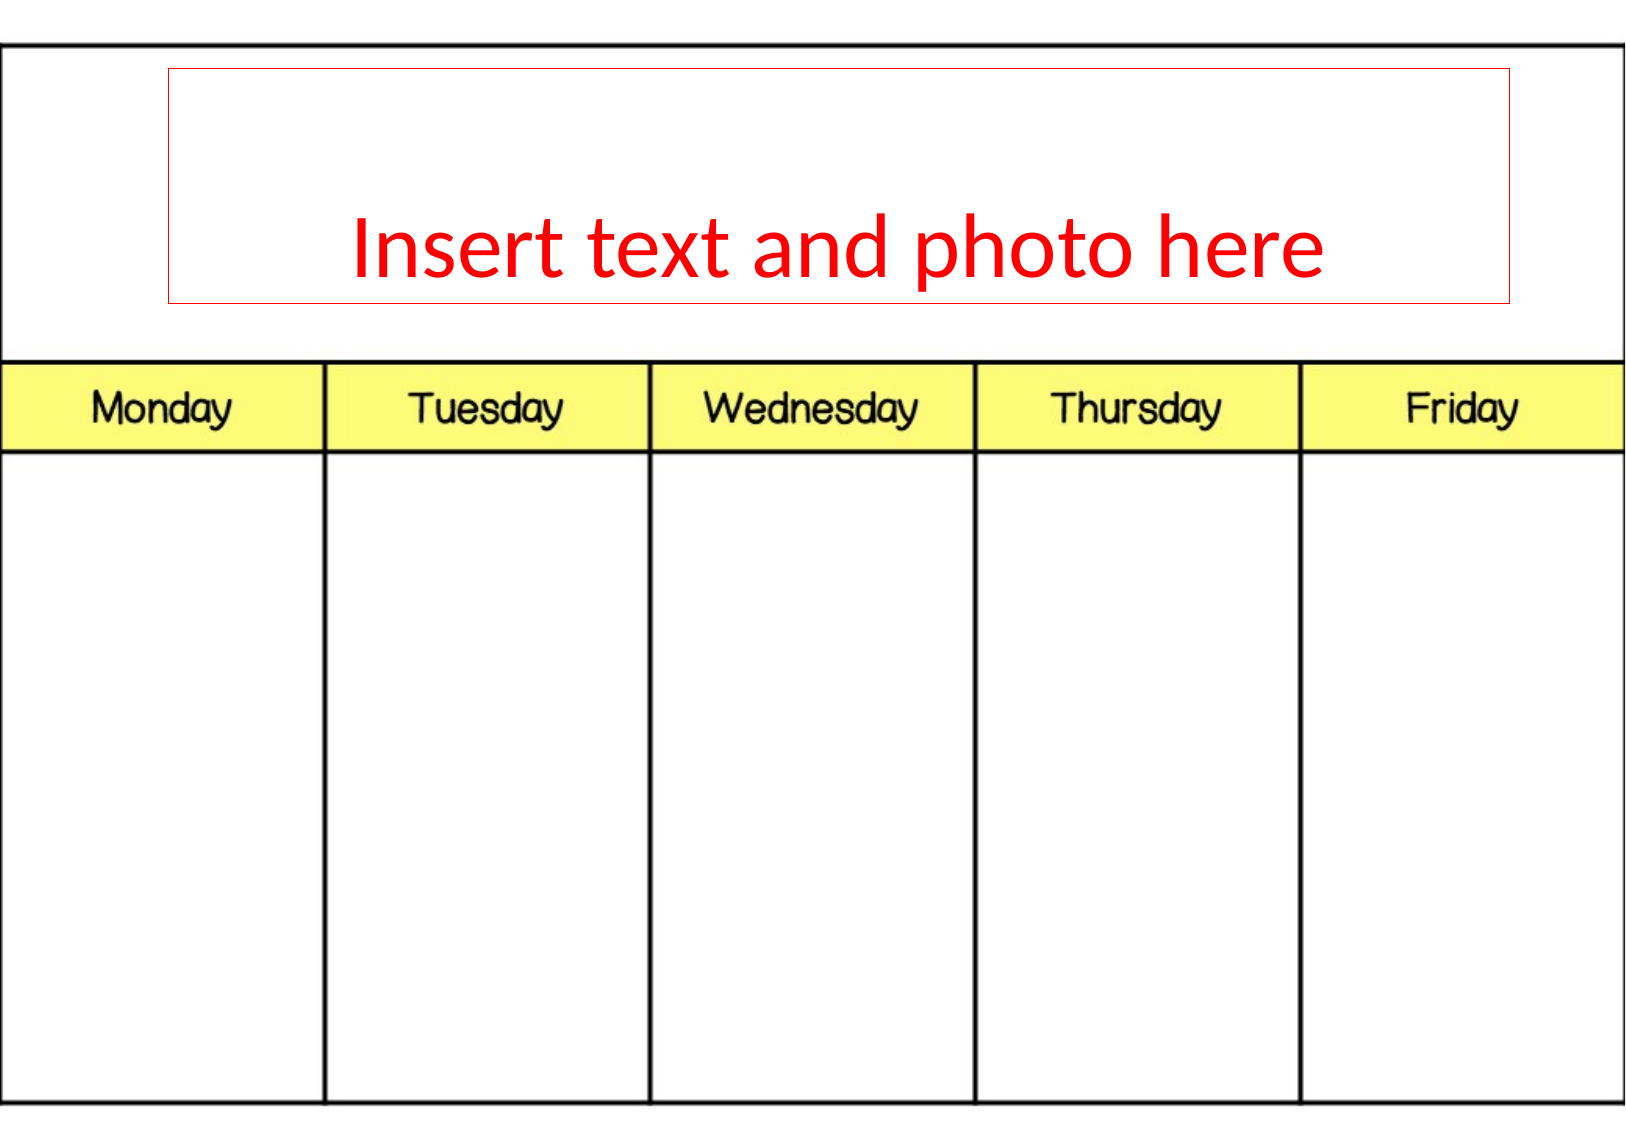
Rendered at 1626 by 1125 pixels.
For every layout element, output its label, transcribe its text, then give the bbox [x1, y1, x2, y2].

picture [0, 0, 1626, 1125]
text_box Insert text and photo here [168, 68, 1510, 304]
